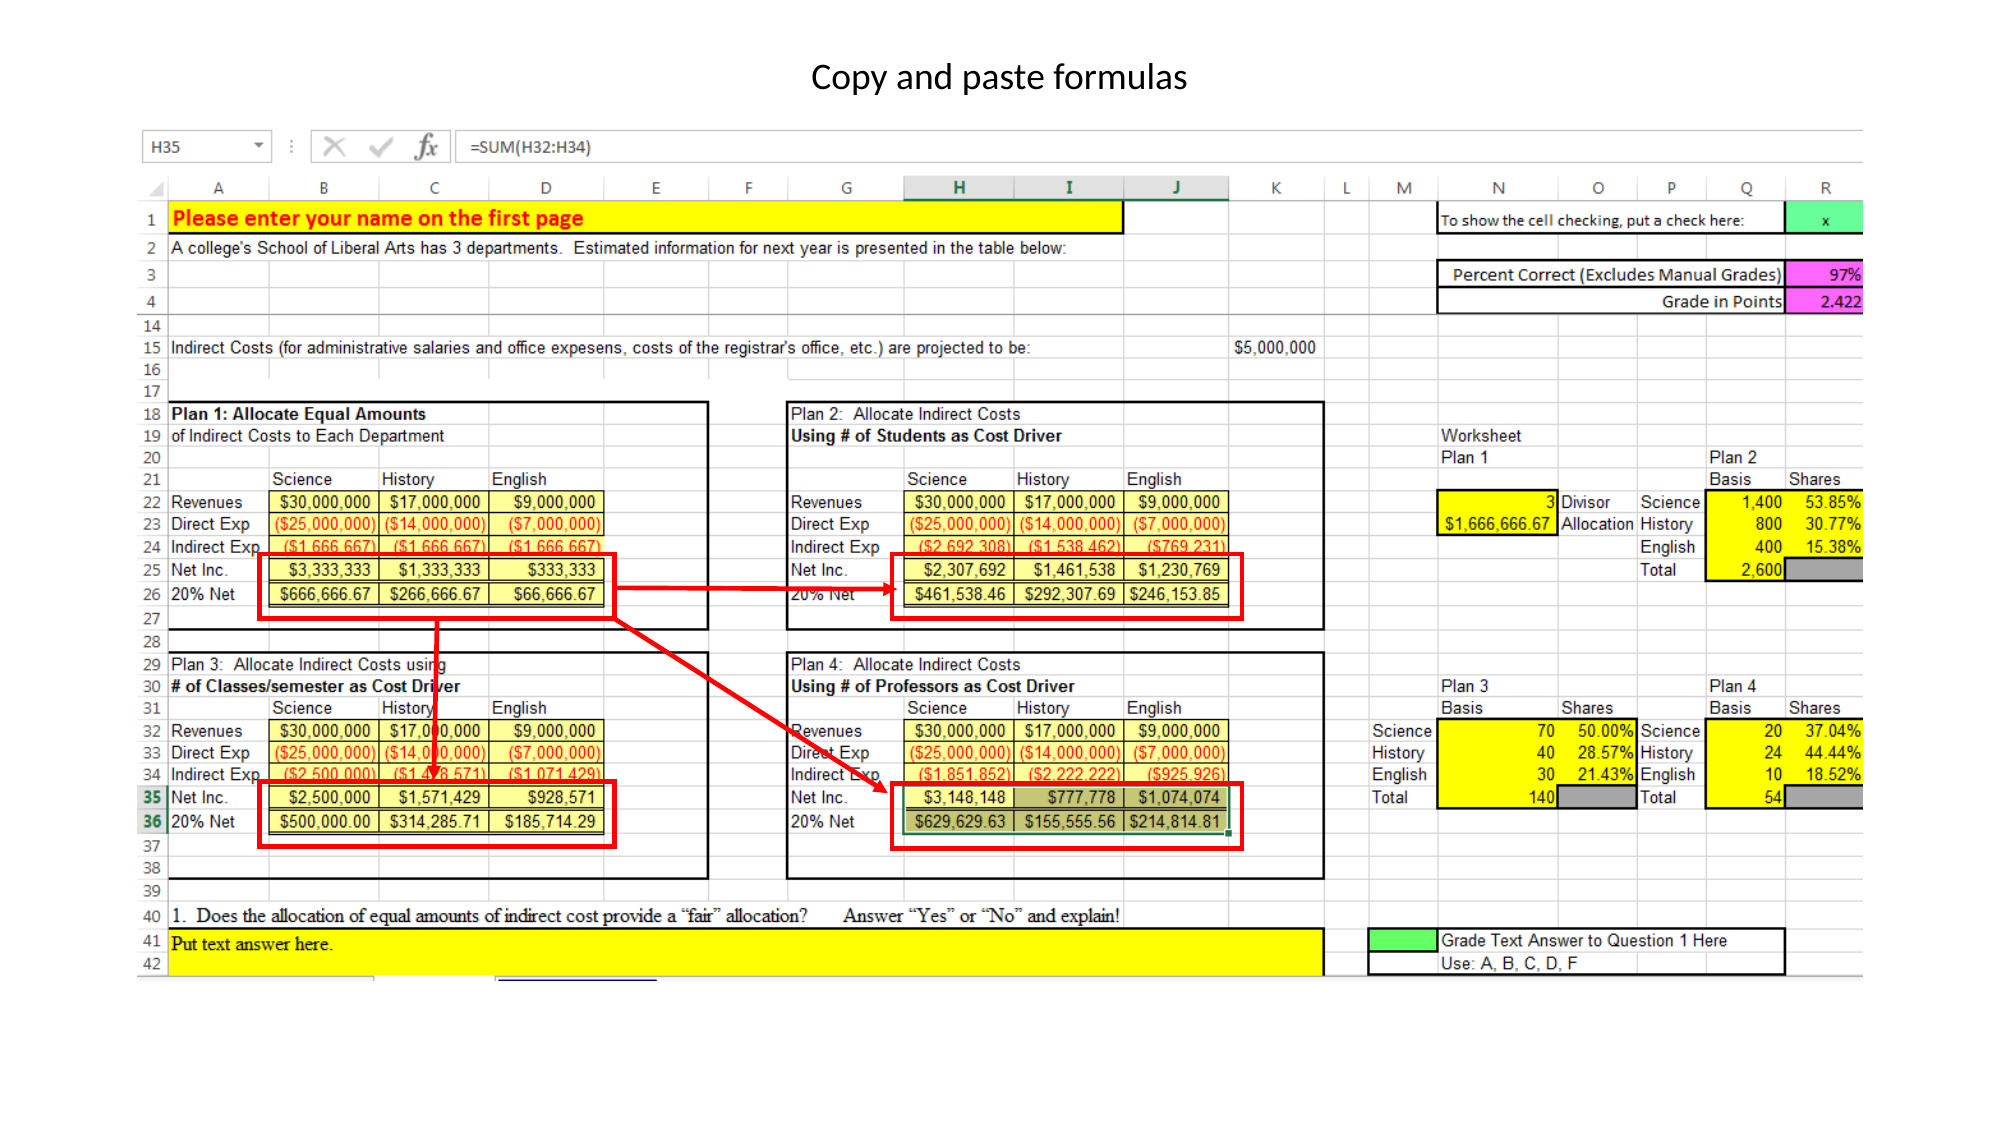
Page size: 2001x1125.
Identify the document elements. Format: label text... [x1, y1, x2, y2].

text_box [433, 618, 438, 780]
text_box Copy and paste formulas [796, 44, 1204, 104]
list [137, 121, 1863, 981]
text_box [614, 618, 888, 794]
